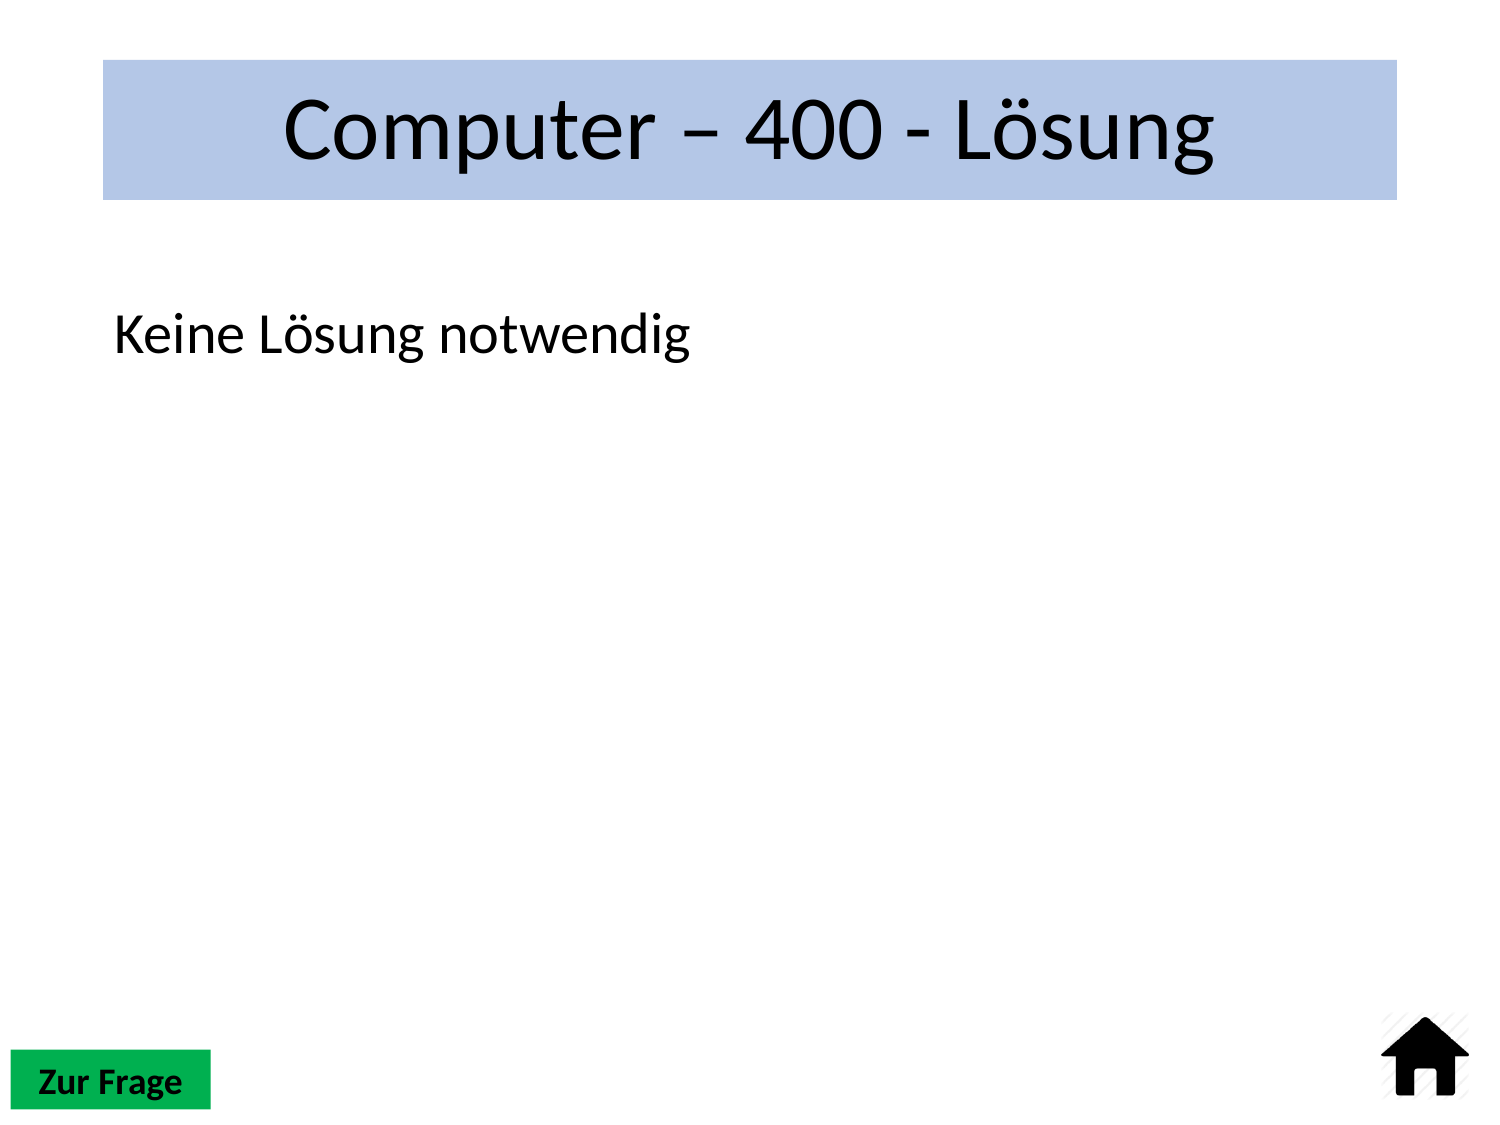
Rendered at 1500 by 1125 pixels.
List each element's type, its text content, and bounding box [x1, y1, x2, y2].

text_box Keine Lösung notwendig [99, 287, 1450, 1025]
text_box Zur Frage [10, 1049, 211, 1110]
title Computer – 400 - Lösung [103, 59, 1397, 200]
text_box [74, 262, 1425, 988]
picture [1381, 1012, 1469, 1100]
